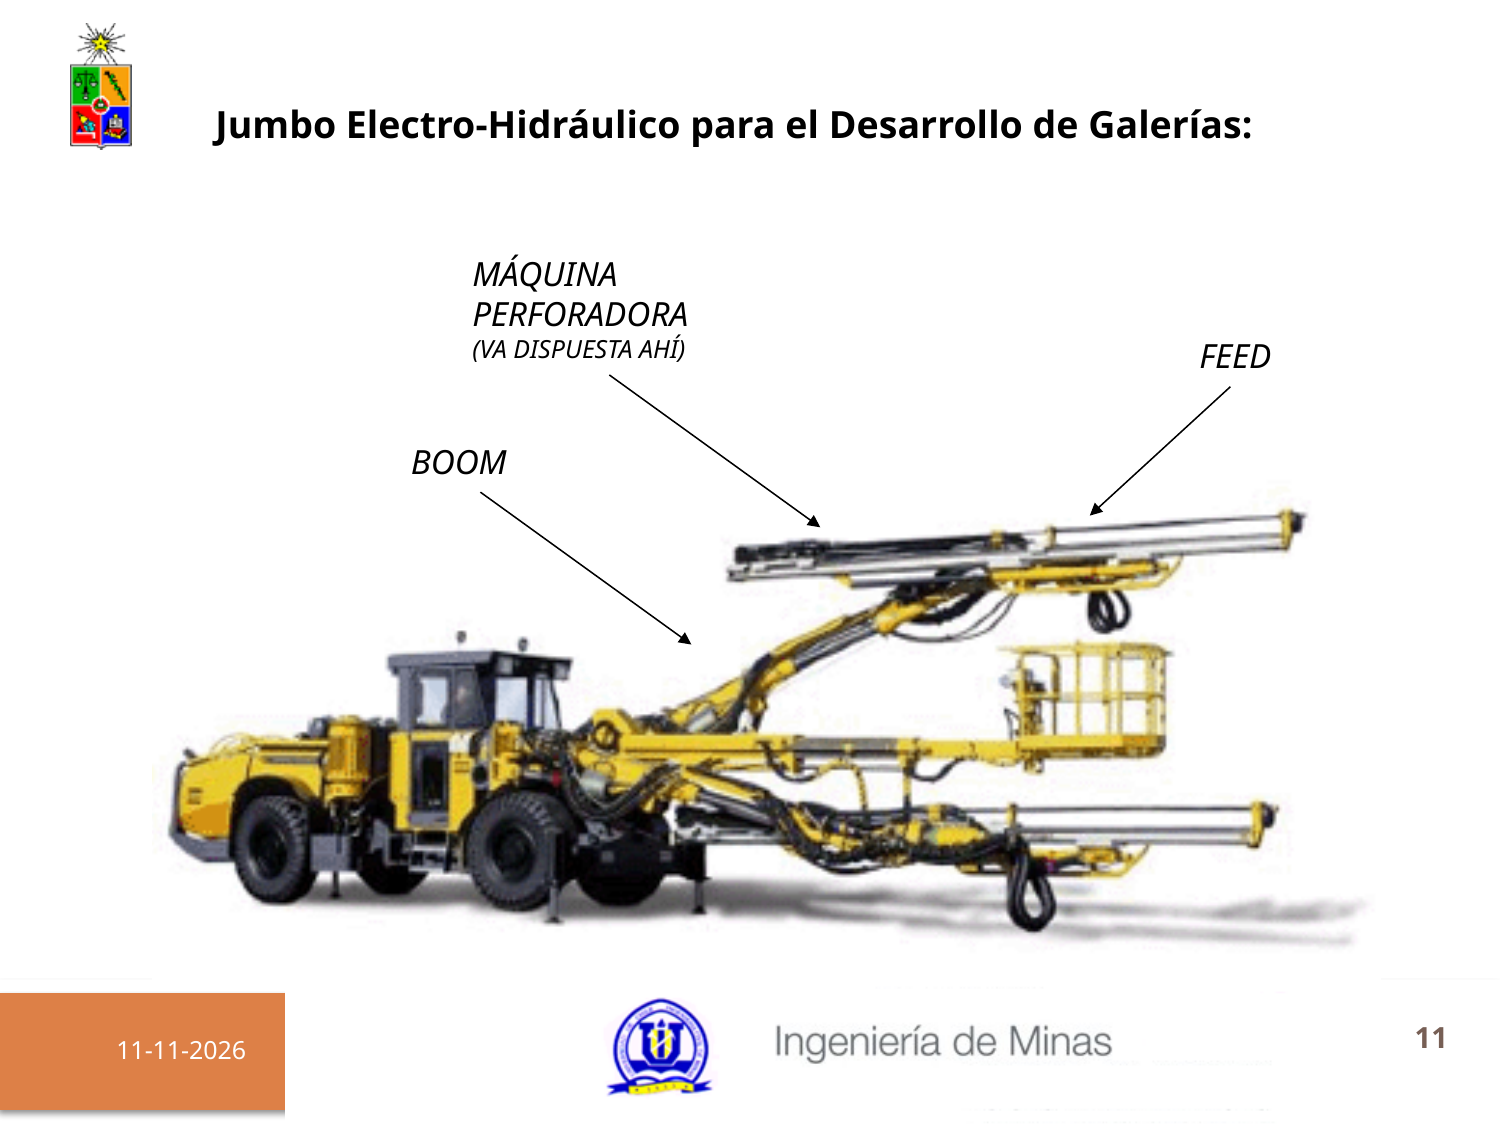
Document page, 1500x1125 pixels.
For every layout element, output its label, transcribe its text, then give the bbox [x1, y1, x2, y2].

text_box Feed [1184, 328, 1287, 383]
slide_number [12, 995, 279, 1108]
text_box Máquina Perforadora (va dispuesta ahí) [457, 246, 713, 371]
picture [69, 23, 132, 151]
text_box Jumbo Electro-Hidráulico para el Desarrollo de Galerías: [200, 93, 1269, 154]
picture [152, 386, 1500, 1125]
